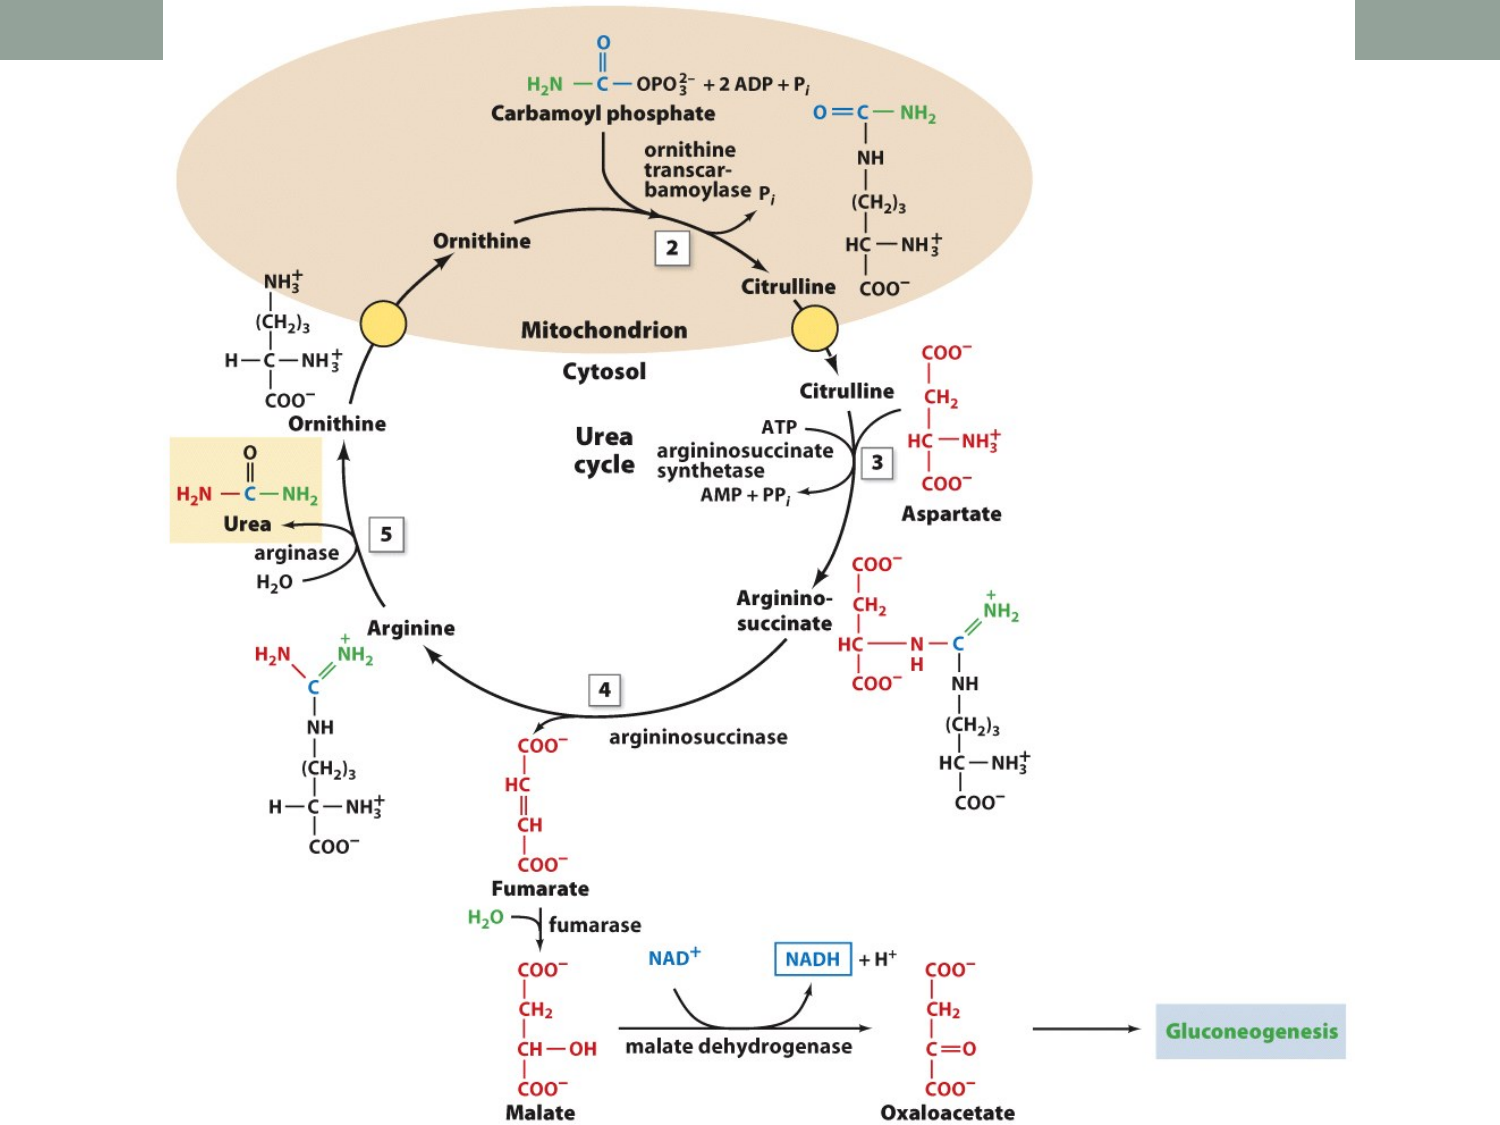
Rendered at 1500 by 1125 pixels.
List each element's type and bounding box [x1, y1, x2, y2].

picture [162, 0, 1355, 1125]
